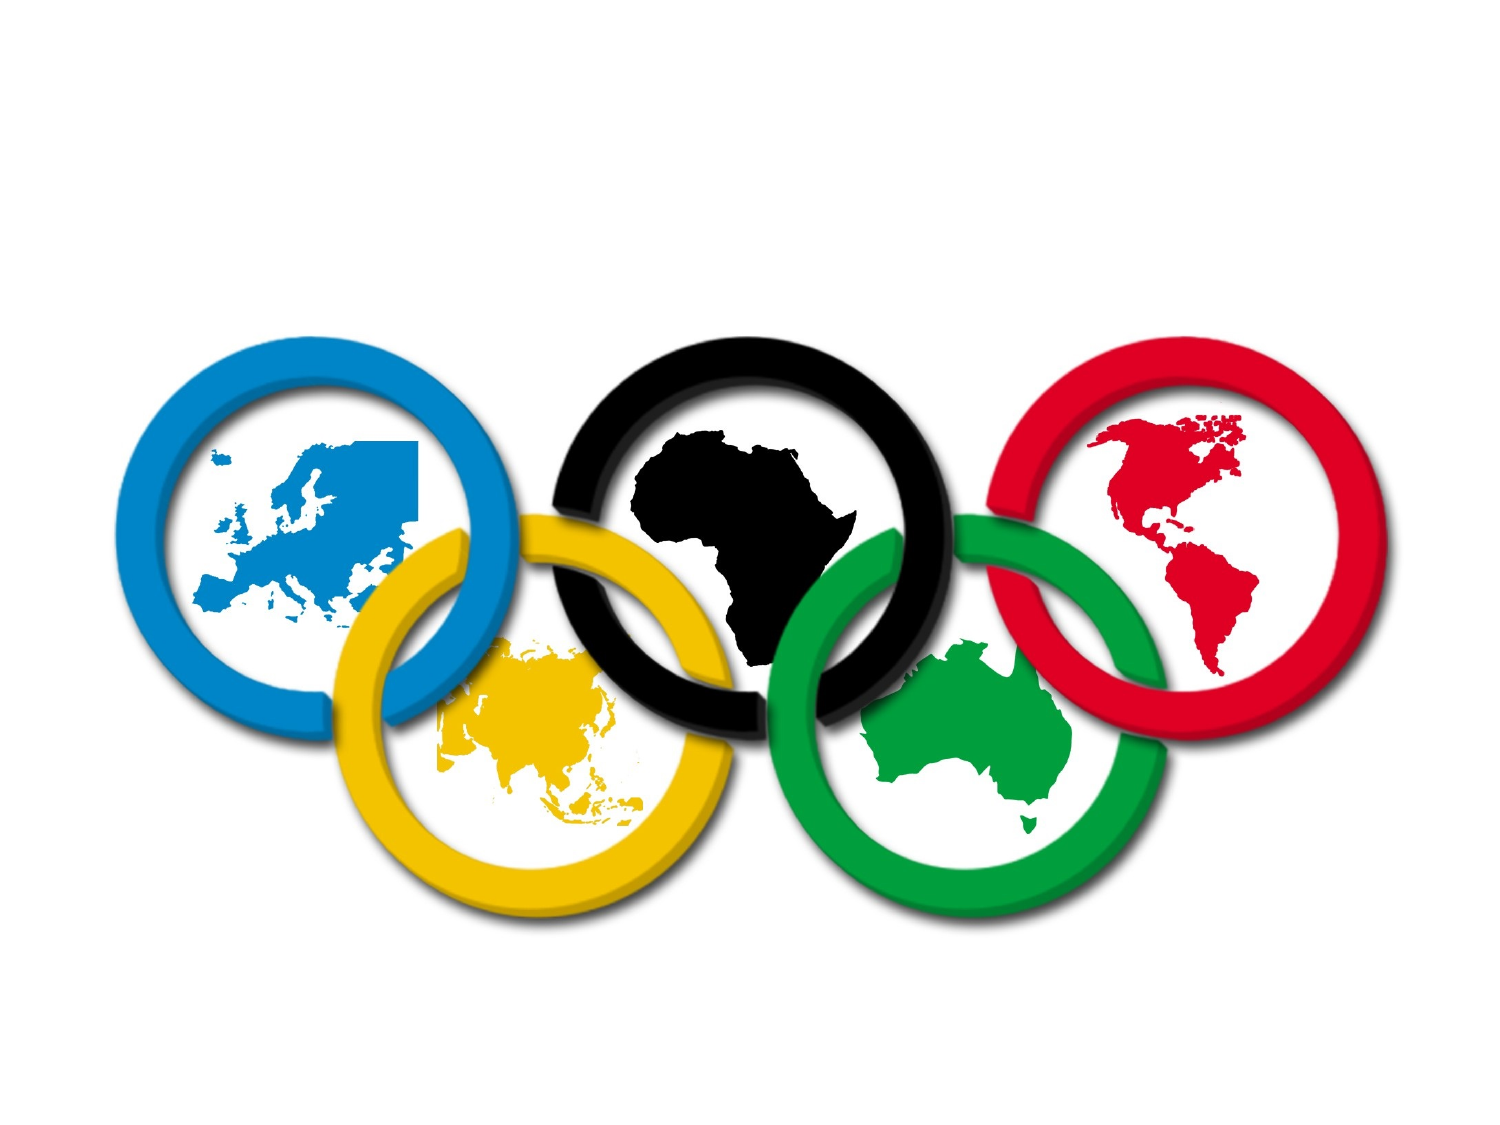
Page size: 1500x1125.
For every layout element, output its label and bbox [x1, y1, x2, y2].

list [88, 255, 1409, 998]
